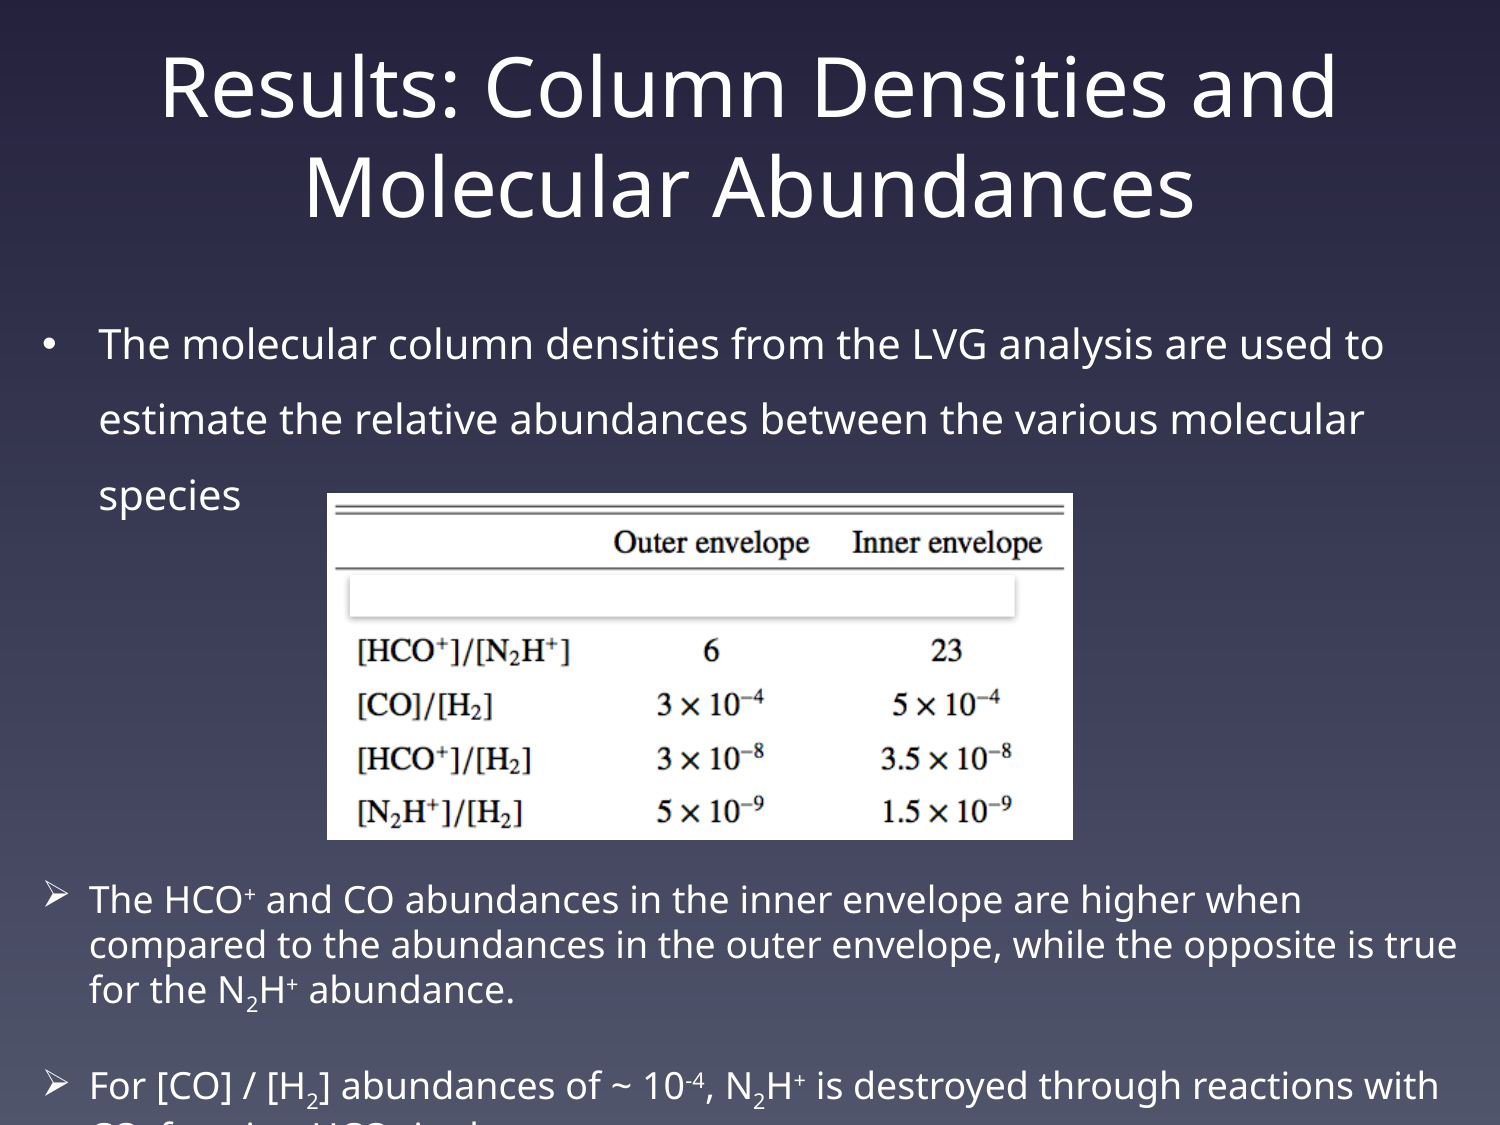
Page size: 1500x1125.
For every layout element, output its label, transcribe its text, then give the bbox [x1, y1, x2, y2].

text_box The HCO+ and CO abundances in the inner envelope are higher when compared to the abundances in the outer envelope, while the opposite is true for the N2H+ abundance. For [CO] / [H2] abundances of ~ 10-4, N2H+ is destroyed through reactions with CO, forming HCO+ in the process [27, 868, 1482, 1125]
picture [326, 493, 1073, 840]
title Results: Column Densities and Molecular Abundances [75, 27, 1425, 215]
list The molecular column densities from the LVG analysis are used to estimate the relative abundances between the various molecular species [27, 285, 1467, 567]
